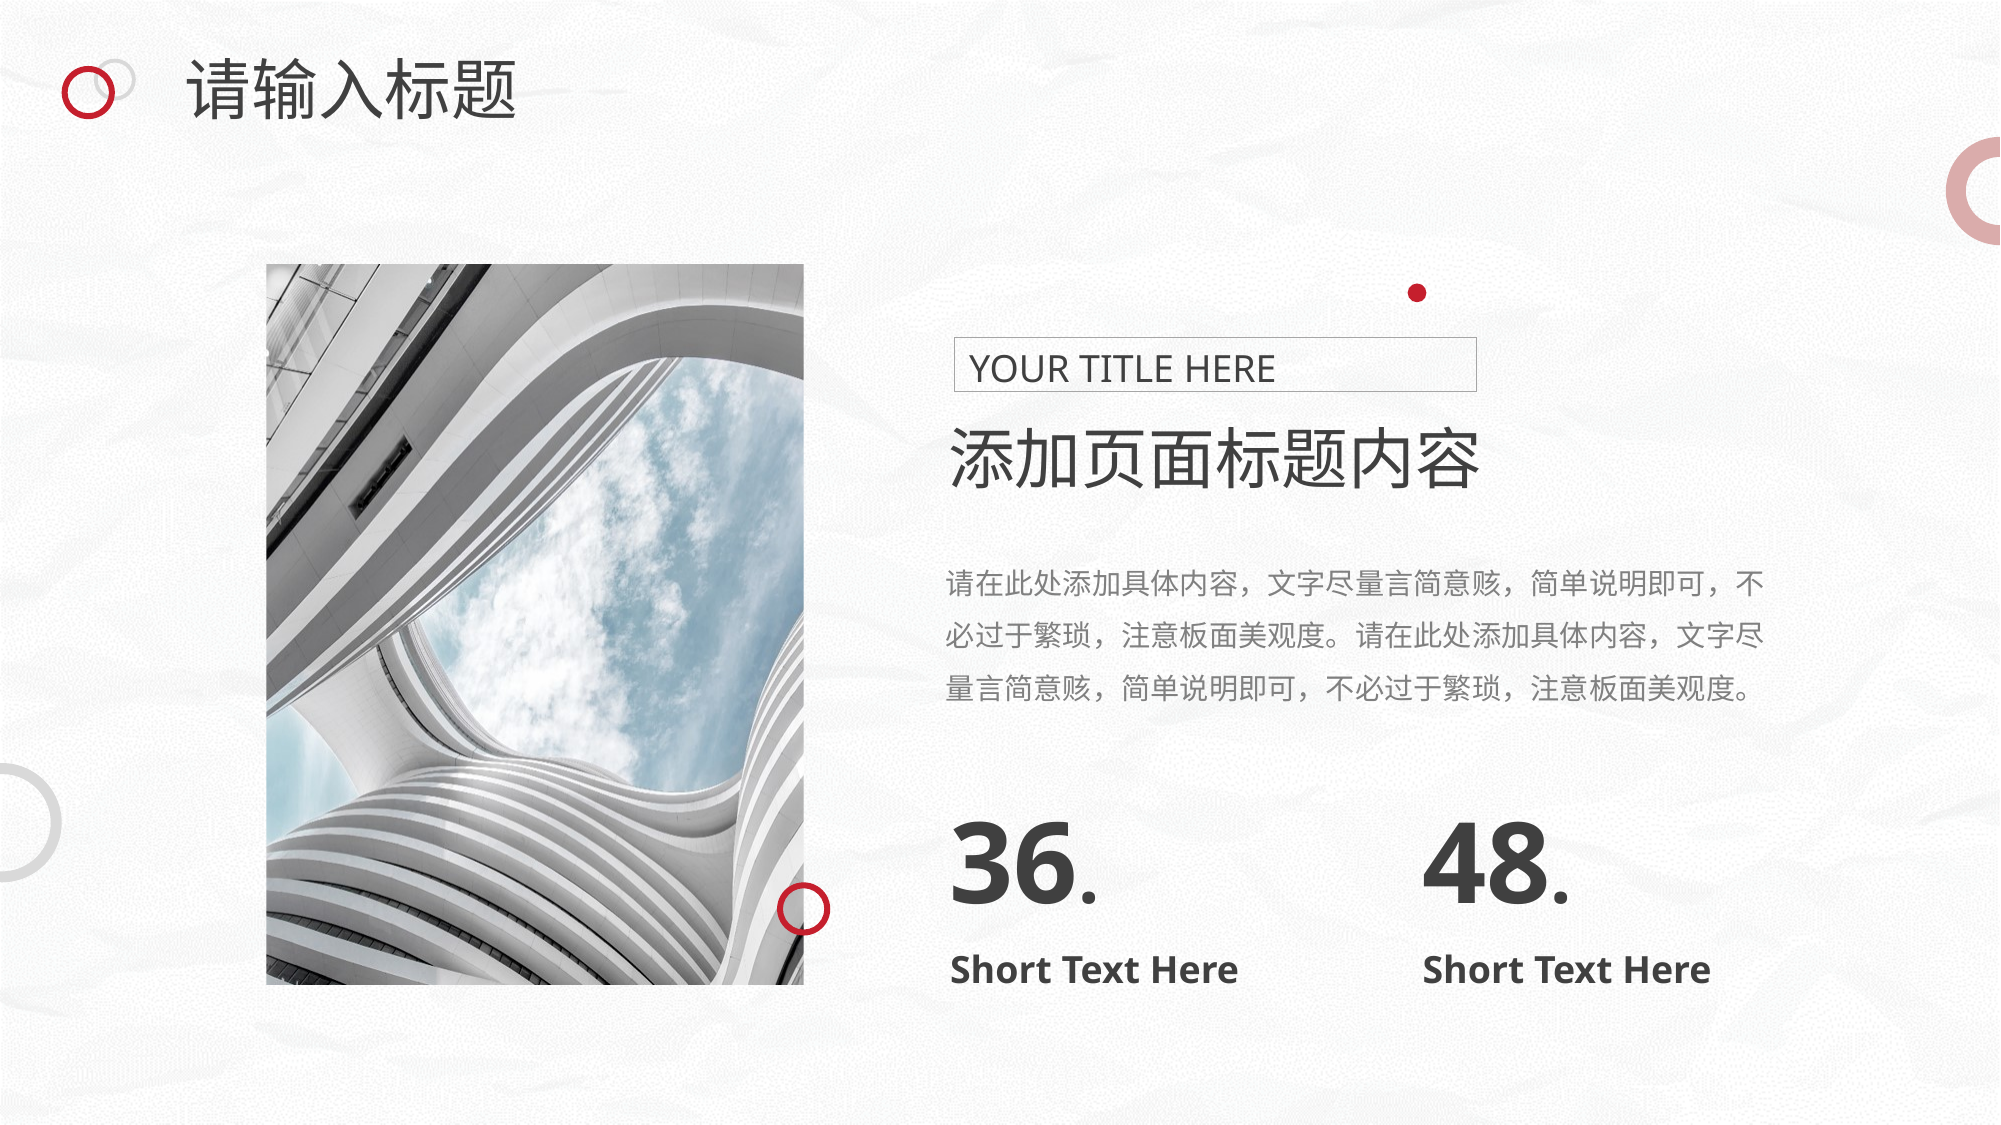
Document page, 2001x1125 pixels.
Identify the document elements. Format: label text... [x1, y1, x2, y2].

text_box 请在此处添加具体内容，文字尽量言简意赅，简单说明即可，不必过于繁琐，注意板面美观度。请在此处添加具体内容，文字尽量言简意赅，简单说明即可，不必过于繁琐，注意板面美观度。 [930, 540, 1792, 713]
text_box Short Text Here [1407, 938, 1756, 999]
text_box [0, 762, 63, 884]
text_box 36. [935, 784, 1308, 934]
text_box 请输入标题 [169, 40, 534, 136]
text_box YOUR TITLE HERE [954, 337, 1477, 392]
text_box [1944, 135, 2000, 247]
text_box 添加页面标题内容 [933, 409, 1497, 505]
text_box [61, 58, 136, 120]
text_box [266, 264, 804, 985]
text_box Short Text Here [935, 938, 1284, 999]
text_box [776, 881, 832, 937]
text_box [0, 0, 2000, 1125]
text_box 48. [1407, 784, 1780, 934]
text_box [1406, 282, 1428, 304]
